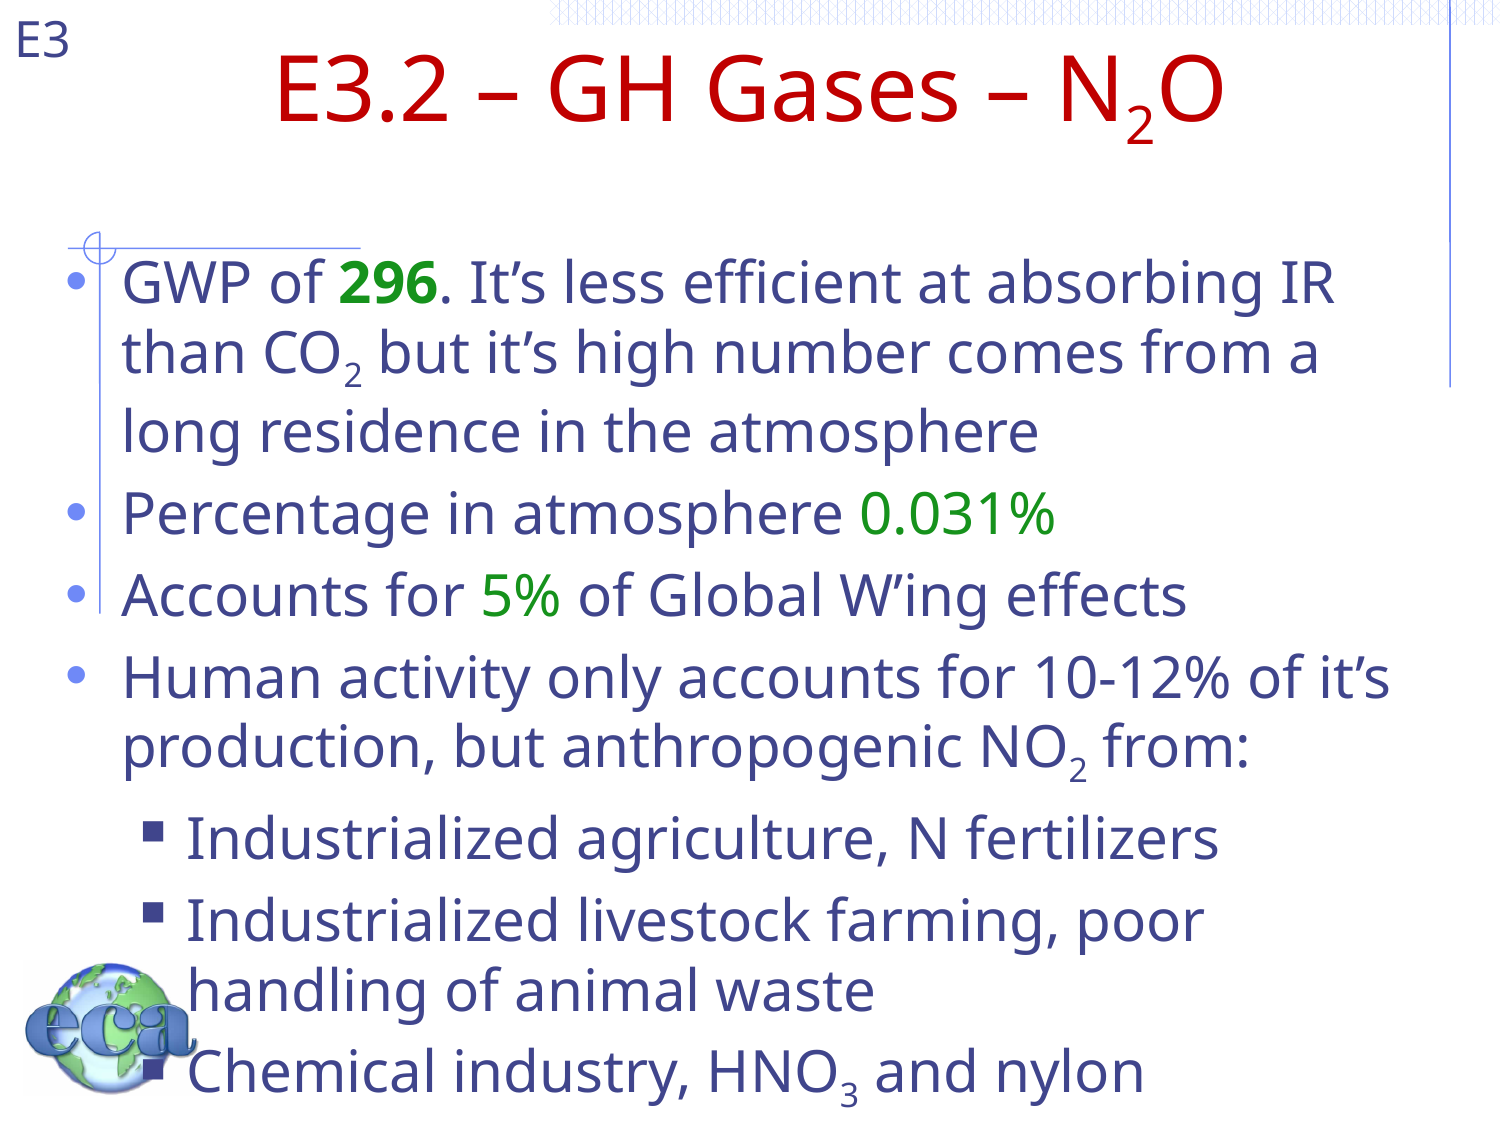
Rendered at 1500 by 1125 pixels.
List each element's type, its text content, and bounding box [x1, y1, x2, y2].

picture [23, 960, 200, 1096]
title E3.2 – GH Gases – N2O [37, 24, 1463, 163]
list GWP of 296. It’s less efficient at absorbing IR than CO2 but it’s high number comes from a long residence in the atmosphere Percentage in atmosphere 0.031% Accounts for 5% of Global W’ing effects Human activity only accounts for 10-12% of it’s production, but anthropogenic NO2 from: Industrialized agriculture, N fertilizers Industrialized livestock farming, poor handling of animal waste Chemical industry, HNO3 and nylon production [49, 237, 1463, 976]
